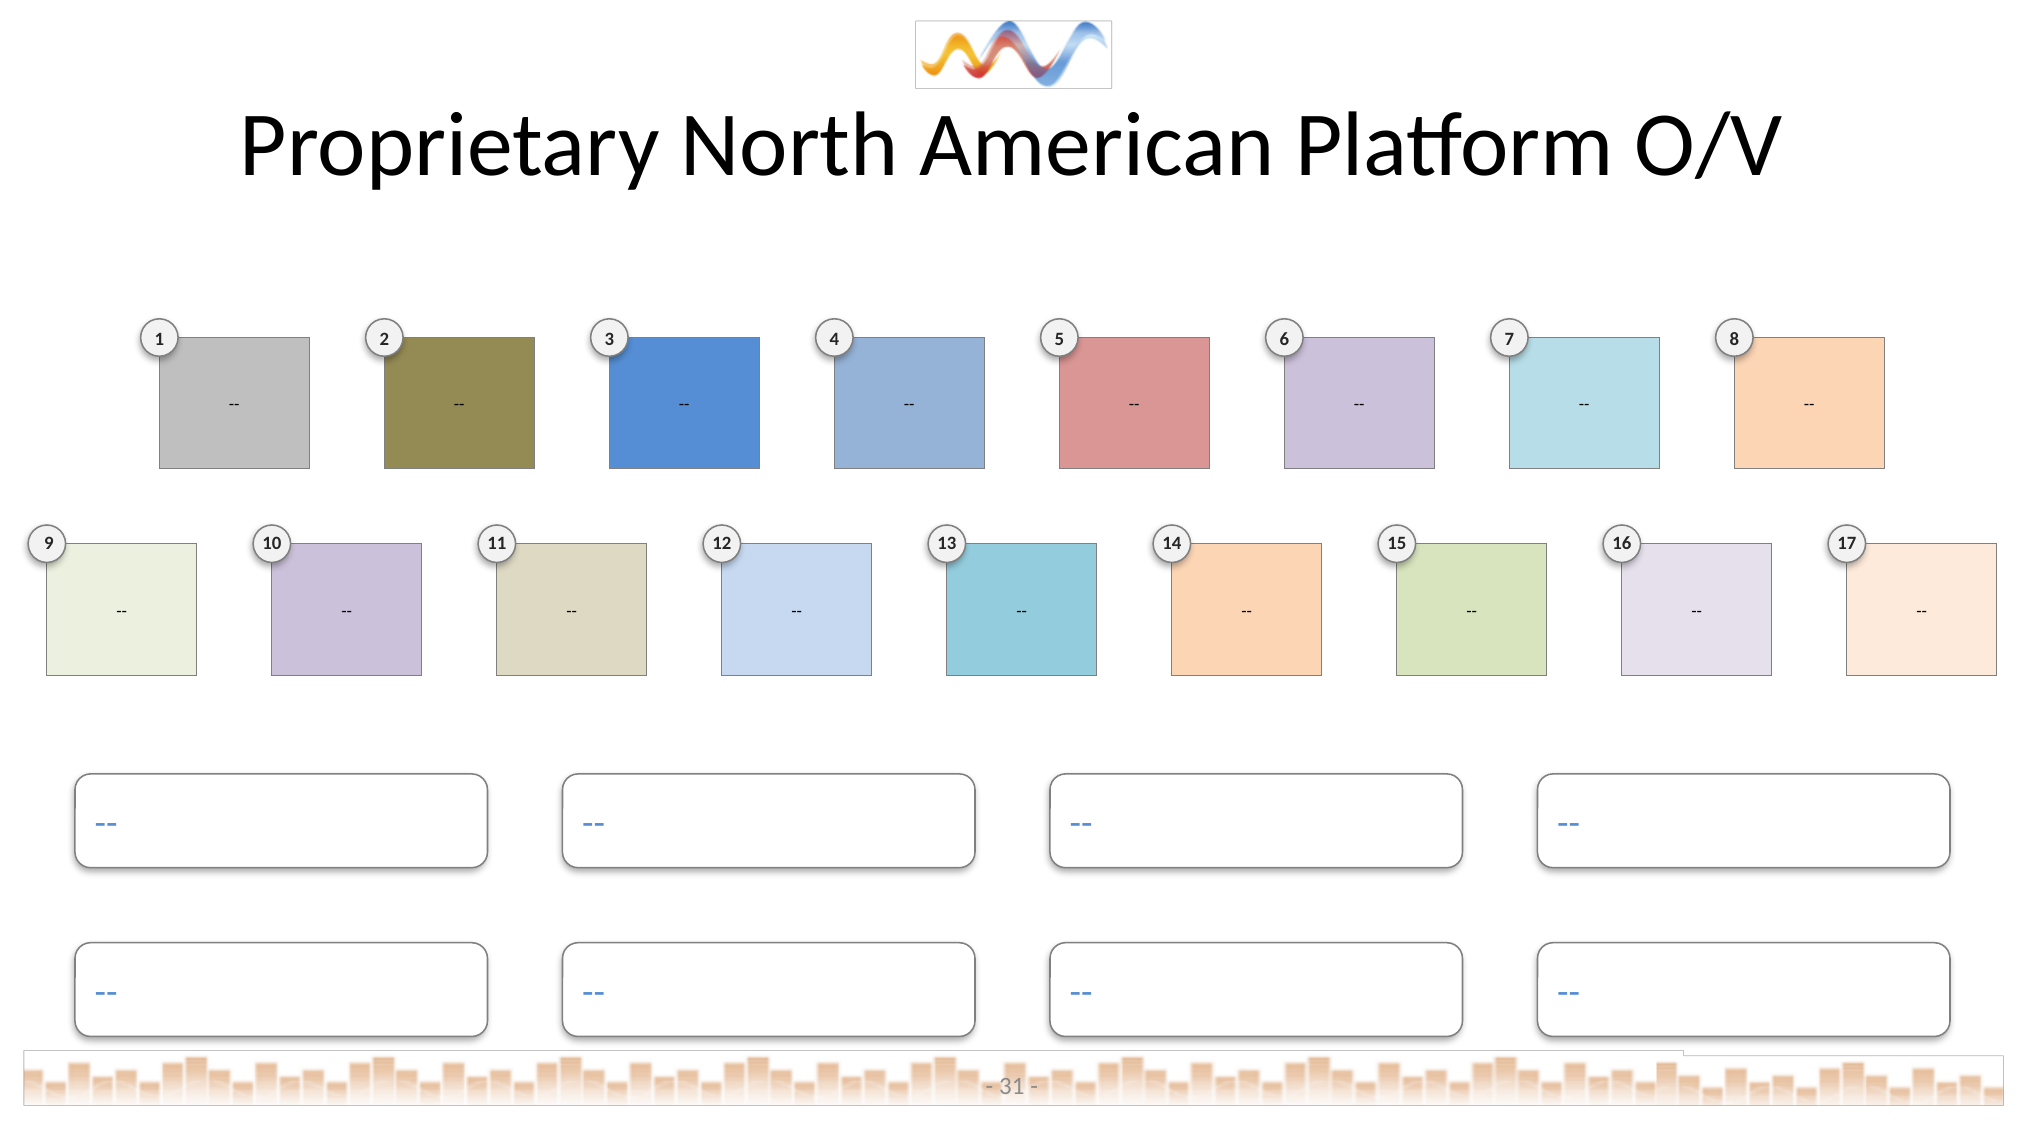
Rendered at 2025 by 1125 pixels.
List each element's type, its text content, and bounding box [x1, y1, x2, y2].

text_box 3 [589, 318, 629, 358]
text_box -- [1284, 337, 1435, 469]
text_box -- [271, 543, 422, 676]
text_box -- [74, 941, 489, 1038]
text_box -- [561, 941, 976, 1038]
text_box -- [609, 337, 760, 469]
title Proprietary North American Platform O/V [101, 45, 1924, 233]
text_box 12 [702, 524, 742, 564]
text_box -- [1059, 337, 1210, 469]
text_box -- [496, 543, 647, 676]
text_box -- [1621, 543, 1772, 676]
text_box -- [46, 543, 197, 676]
text_box -- [834, 337, 985, 469]
text_box 16 [1602, 524, 1642, 564]
text_box 14 [1152, 524, 1192, 564]
text_box 6 [1264, 318, 1304, 358]
text_box -- [384, 337, 535, 469]
slide_number - 31 - [940, 1054, 1083, 1115]
text_box 8 [1714, 318, 1754, 358]
text_box 11 [477, 524, 517, 564]
text_box -- [1049, 941, 1464, 1038]
text_box 1 [139, 318, 179, 358]
text_box -- [1396, 543, 1547, 676]
text_box 7 [1489, 318, 1529, 358]
text_box -- [74, 773, 489, 869]
text_box -- [1536, 941, 1951, 1038]
text_box 17 [1827, 524, 1867, 564]
text_box -- [1734, 337, 1885, 469]
text_box -- [1536, 773, 1951, 869]
text_box 4 [814, 318, 854, 358]
text_box -- [1846, 543, 1997, 676]
text_box -- [1171, 543, 1322, 676]
text_box 10 [252, 524, 292, 564]
text_box 5 [1039, 318, 1079, 358]
text_box 15 [1377, 524, 1417, 564]
text_box 9 [27, 524, 67, 564]
text_box -- [159, 337, 310, 469]
text_box -- [1049, 773, 1464, 869]
text_box 2 [364, 318, 404, 358]
text_box -- [1509, 337, 1660, 469]
text_box -- [561, 773, 976, 869]
text_box 13 [927, 524, 967, 564]
text_box -- [946, 543, 1097, 676]
text_box -- [721, 543, 872, 676]
